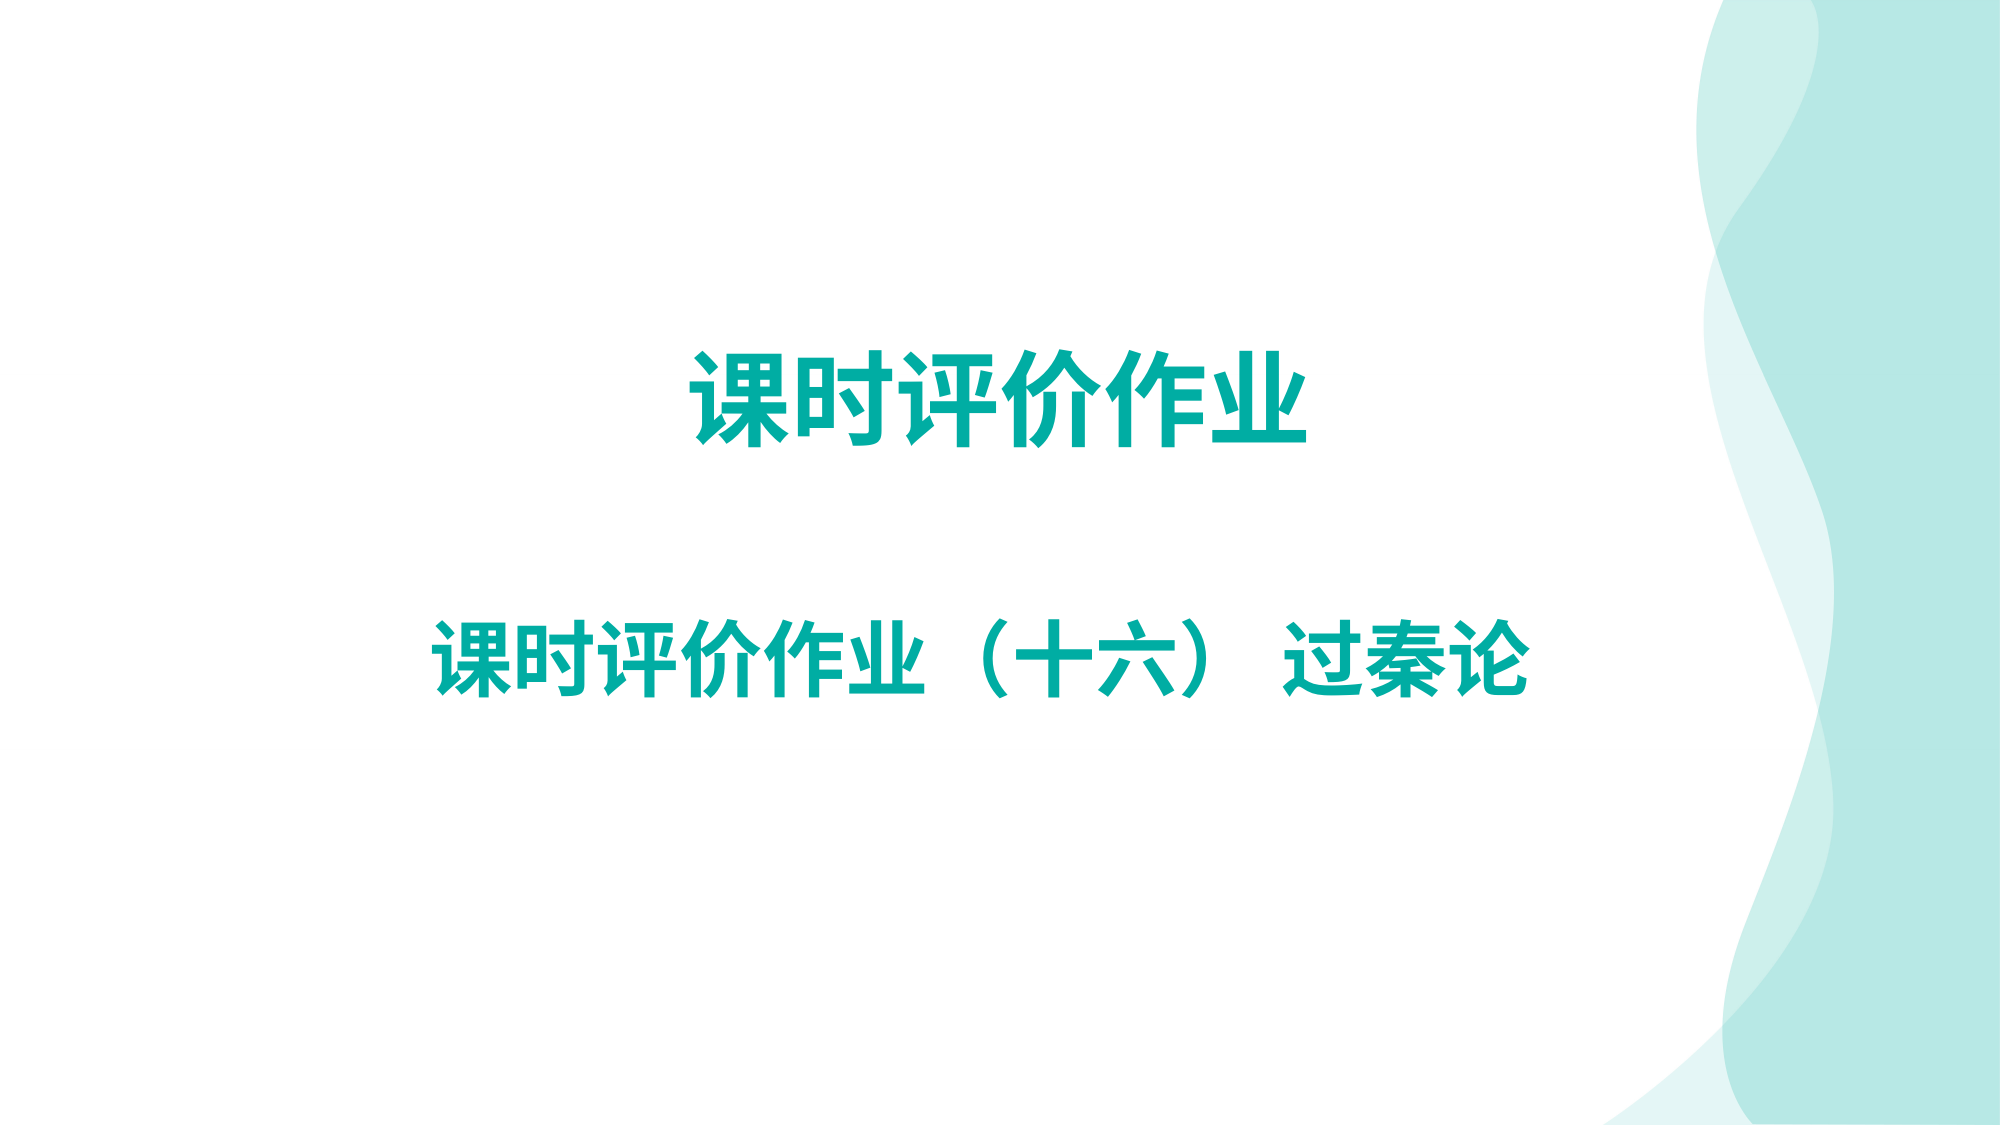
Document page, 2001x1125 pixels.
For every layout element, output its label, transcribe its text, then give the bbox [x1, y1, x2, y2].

text_box 课时评价作业（十六） 过秦论 [76, 602, 1884, 805]
picture [0, 0, 2000, 329]
picture [0, 461, 2000, 1125]
text_box 课时评价作业 [0, 329, 2000, 461]
